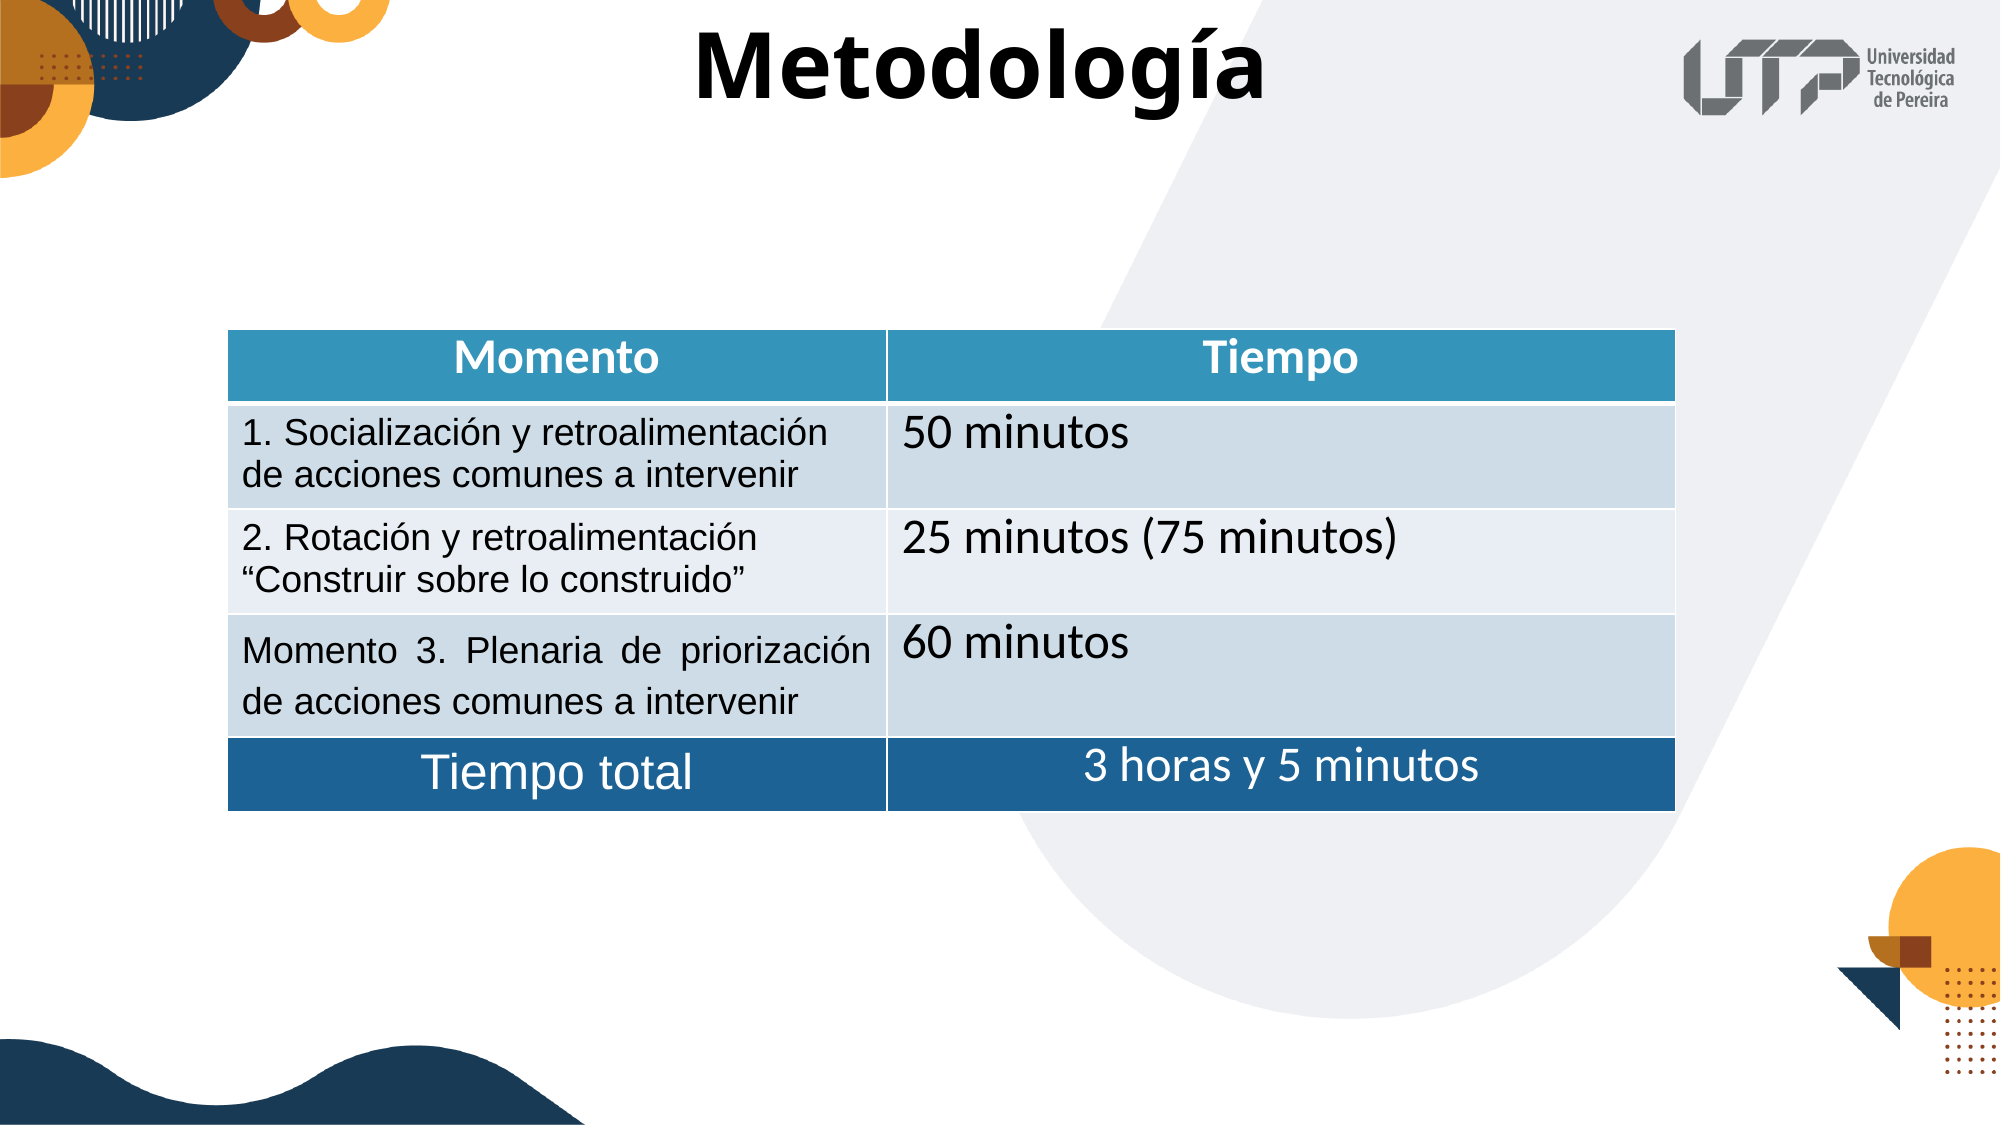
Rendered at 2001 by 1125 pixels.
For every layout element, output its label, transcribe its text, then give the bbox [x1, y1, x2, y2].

table_header Momento [228, 330, 886, 401]
table_header Tiempo [888, 330, 1675, 401]
table_cell Tiempo total [228, 738, 886, 811]
table_cell 50 minutos [888, 406, 1675, 508]
table_cell 1. Socialización y retroalimentación de acciones comunes a intervenir [228, 406, 886, 508]
text_box Metodología [676, 0, 1309, 125]
table_cell 60 minutos [888, 615, 1675, 736]
table_cell 25 minutos (75 minutos) [888, 510, 1675, 613]
table_cell Momento 3. Plenaria de priorización de acciones comunes a intervenir [228, 615, 886, 736]
picture [0, 0, 2001, 1125]
table_cell 2. Rotación y retroalimentación “Construir sobre lo construido” [228, 510, 886, 613]
table_cell 3 horas y 5 minutos [888, 738, 1675, 811]
